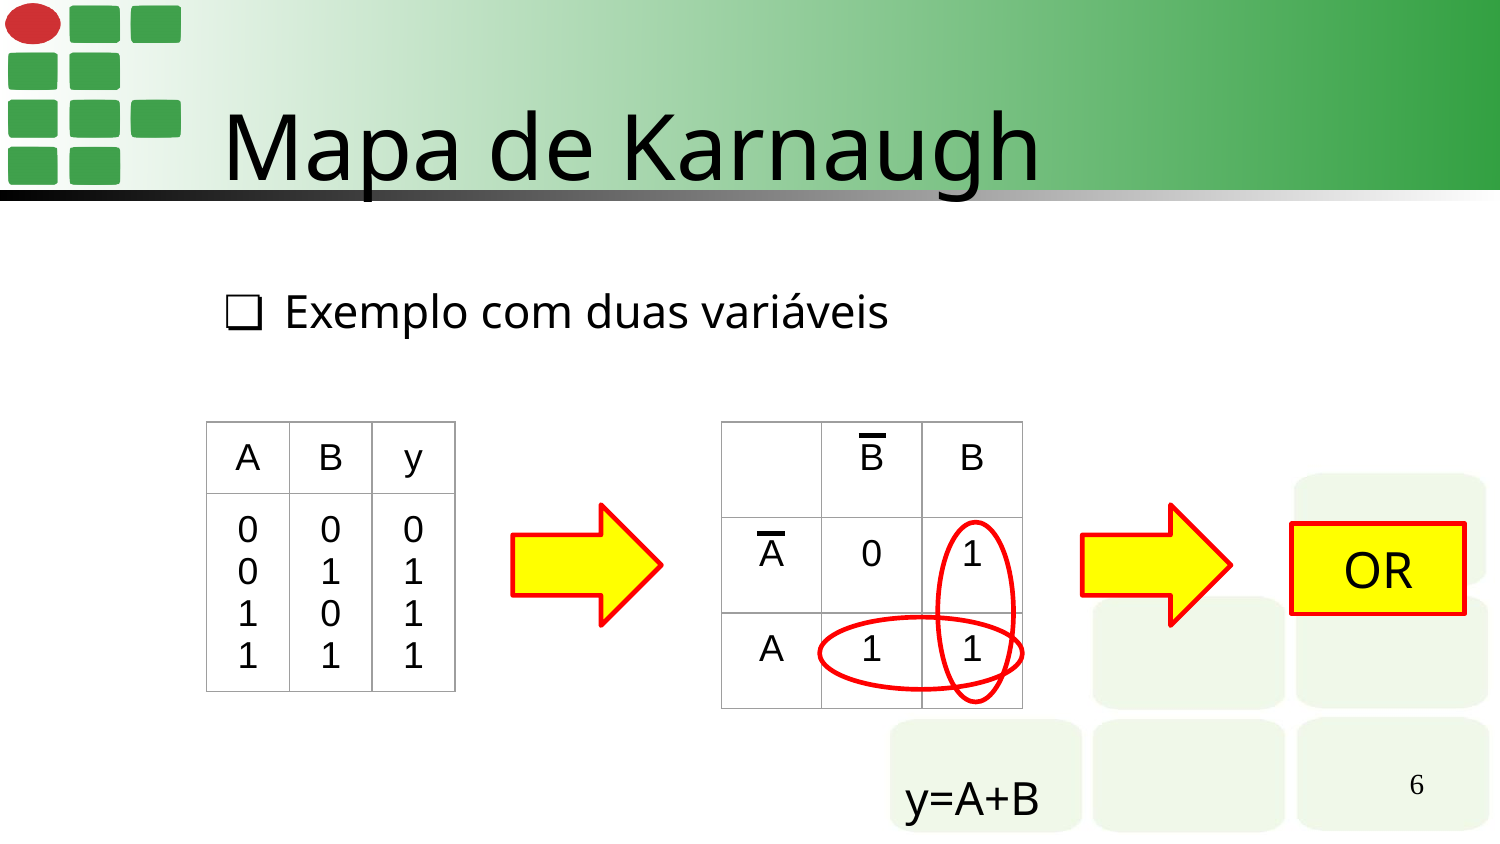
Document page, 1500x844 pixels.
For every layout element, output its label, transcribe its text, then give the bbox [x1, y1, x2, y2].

text_box OR [1291, 523, 1465, 614]
picture [803, 441, 1495, 835]
table_header y [373, 423, 454, 493]
text_box [512, 504, 662, 626]
table_header B [923, 423, 1022, 517]
text_box [819, 617, 954, 690]
table_cell 0 [822, 518, 921, 612]
table_cell 1 [822, 614, 921, 643]
table_cell 0 0 1 1 [207, 494, 289, 691]
table_header B [290, 423, 371, 493]
text_box [1082, 504, 1232, 626]
slide_number ‹#› [1075, 768, 1425, 827]
text_box y=A+B [890, 734, 1076, 814]
text_box [1004, 637, 1023, 674]
table_cell 0 1 0 1 [290, 494, 371, 691]
text_box [937, 522, 1014, 702]
picture [5, 3, 181, 185]
table_cell 1 [1013, 614, 1022, 647]
table_cell 1 [822, 663, 921, 708]
table_cell A [722, 518, 821, 612]
table_cell 1 [923, 660, 1022, 708]
text_box Exemplo com duas variáveis [193, 248, 1469, 321]
table_header B [822, 423, 921, 517]
table_cell 0 1 1 1 [373, 494, 454, 691]
table_cell 1 [923, 518, 1022, 612]
table_header A [207, 423, 289, 493]
table_header [722, 423, 821, 517]
text_box Mapa de Karnaugh [206, 26, 1468, 207]
table_cell A [722, 614, 821, 708]
